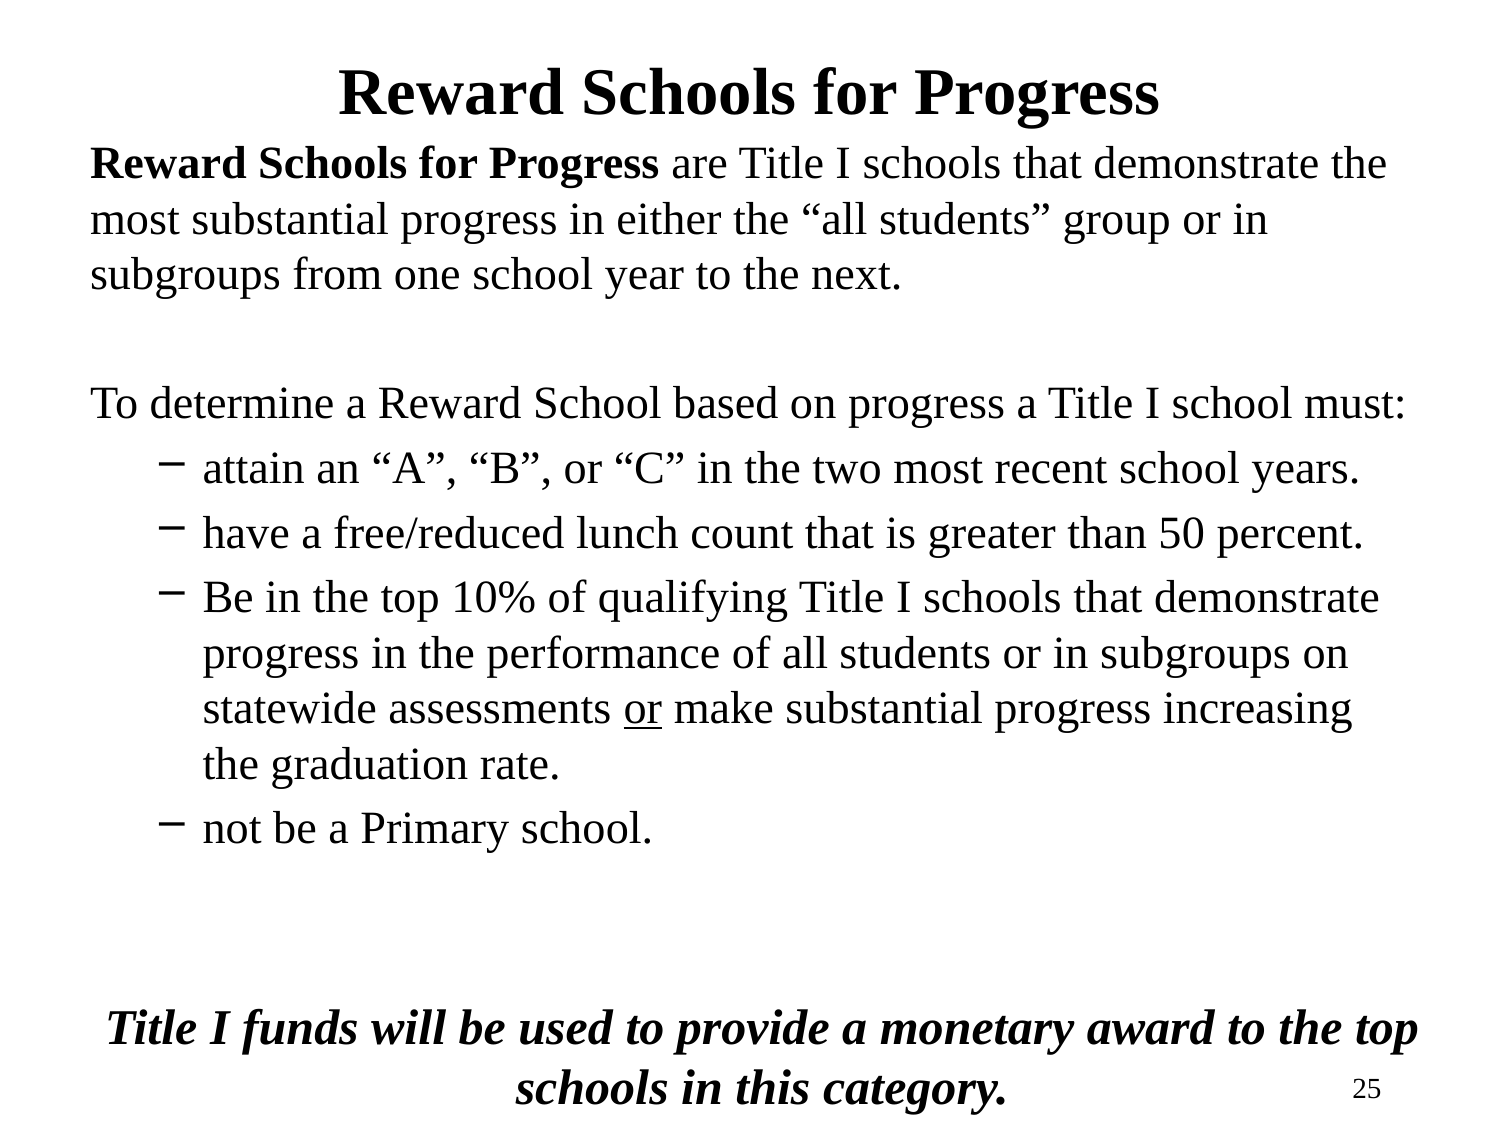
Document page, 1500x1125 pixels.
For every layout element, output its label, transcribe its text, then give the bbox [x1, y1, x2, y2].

text_box Title I funds will be used to provide a monetary award to the top schools in this category. [75, 987, 1450, 1125]
text_box Reward Schools for Progress [74, 40, 1425, 163]
text_box 25 [1337, 1062, 1463, 1113]
list Reward Schools for Progress are Title I schools that demonstrate the most substantial progress in either the “all students” group or in subgroups from one school year to the next. To determine a Reward School based on progress a Title I school must: attain an “A”, “B”, or “C” in the two most recent school years. have a free/reduced lunch count that is greater than 50 percent. Be in the top 10% of qualifying Title I schools that demonstrate progress in the performance of all students or in subgroups on statewide assessments or make substantial progress increasing the graduation rate. not be a Primary school. [75, 163, 1425, 987]
